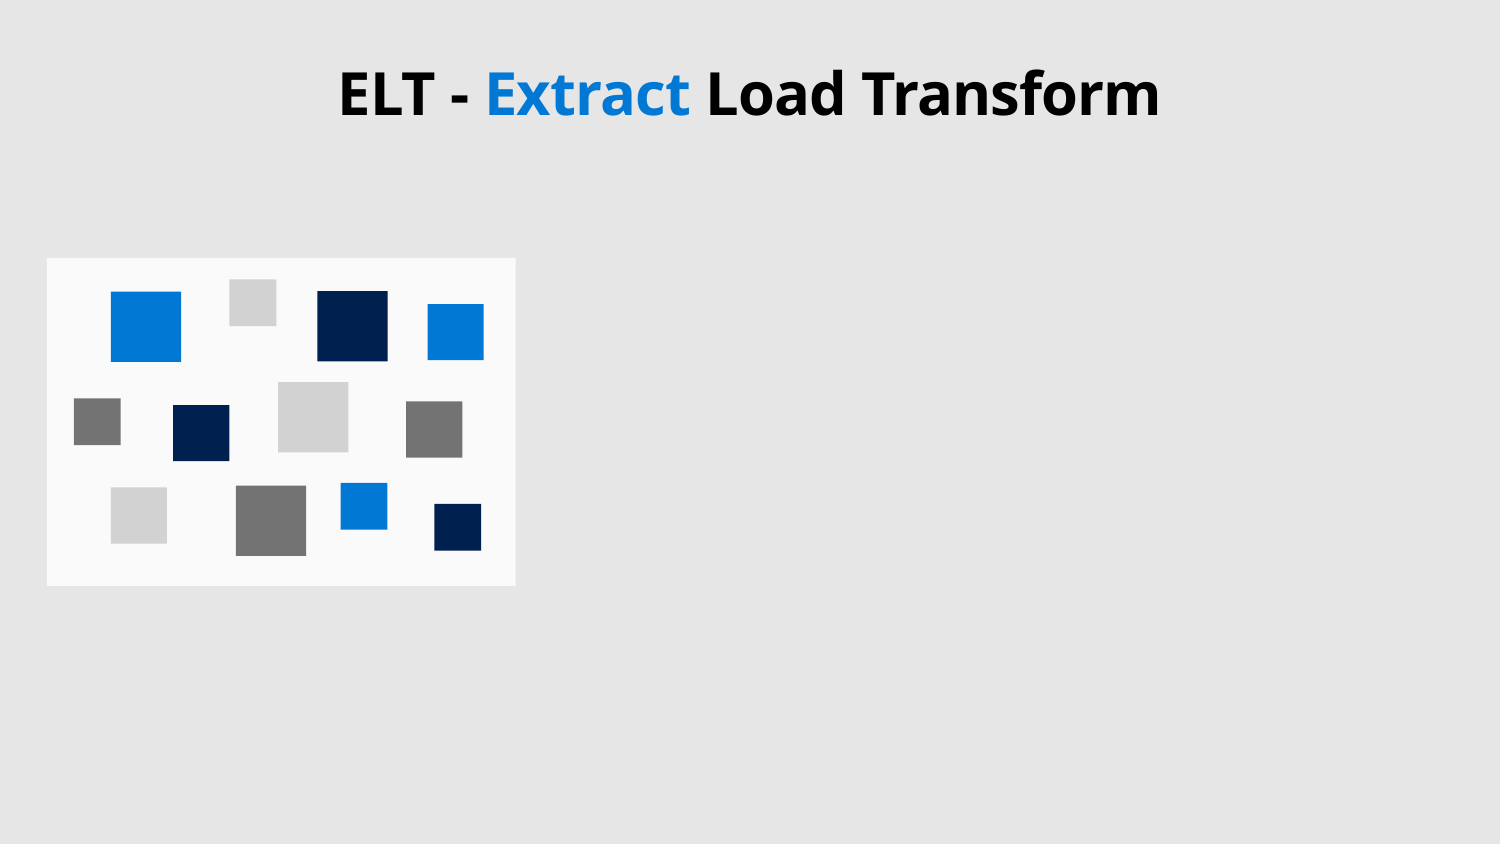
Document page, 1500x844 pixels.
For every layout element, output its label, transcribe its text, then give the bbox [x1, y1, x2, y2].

title ELT - Extract Load Transform [70, 56, 1430, 127]
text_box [46, 257, 516, 587]
